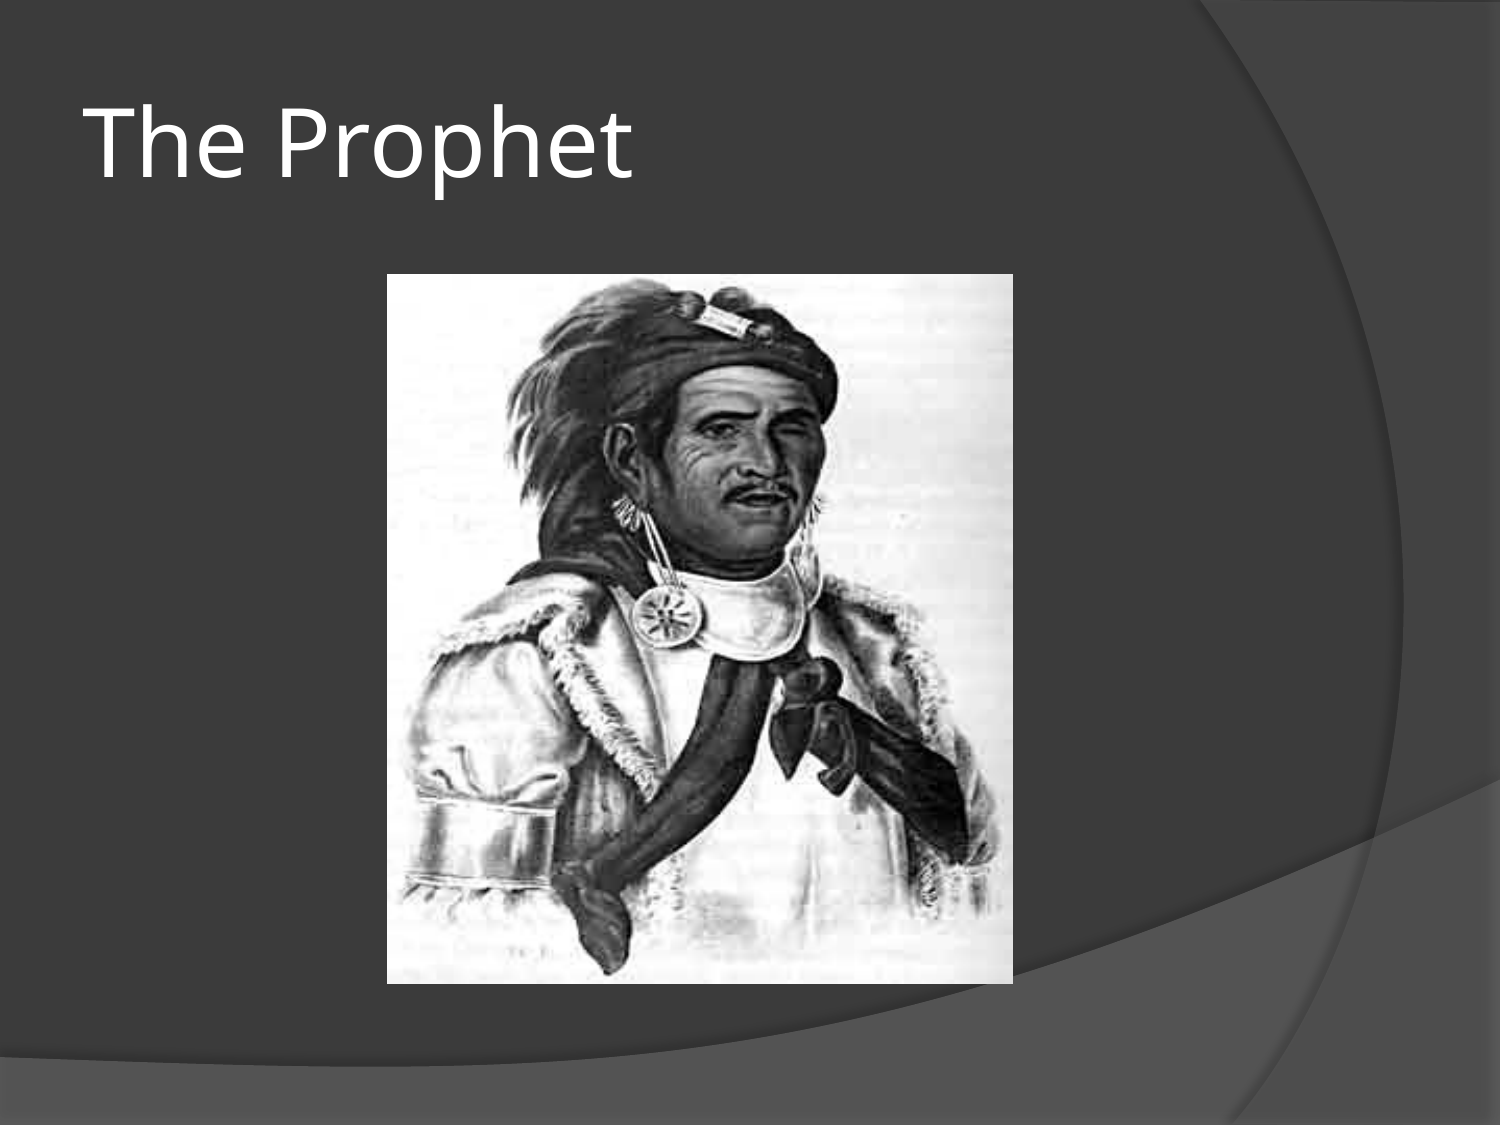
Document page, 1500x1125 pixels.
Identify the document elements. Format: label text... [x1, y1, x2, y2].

picture [387, 274, 1013, 984]
title The Prophet [75, 45, 1300, 233]
